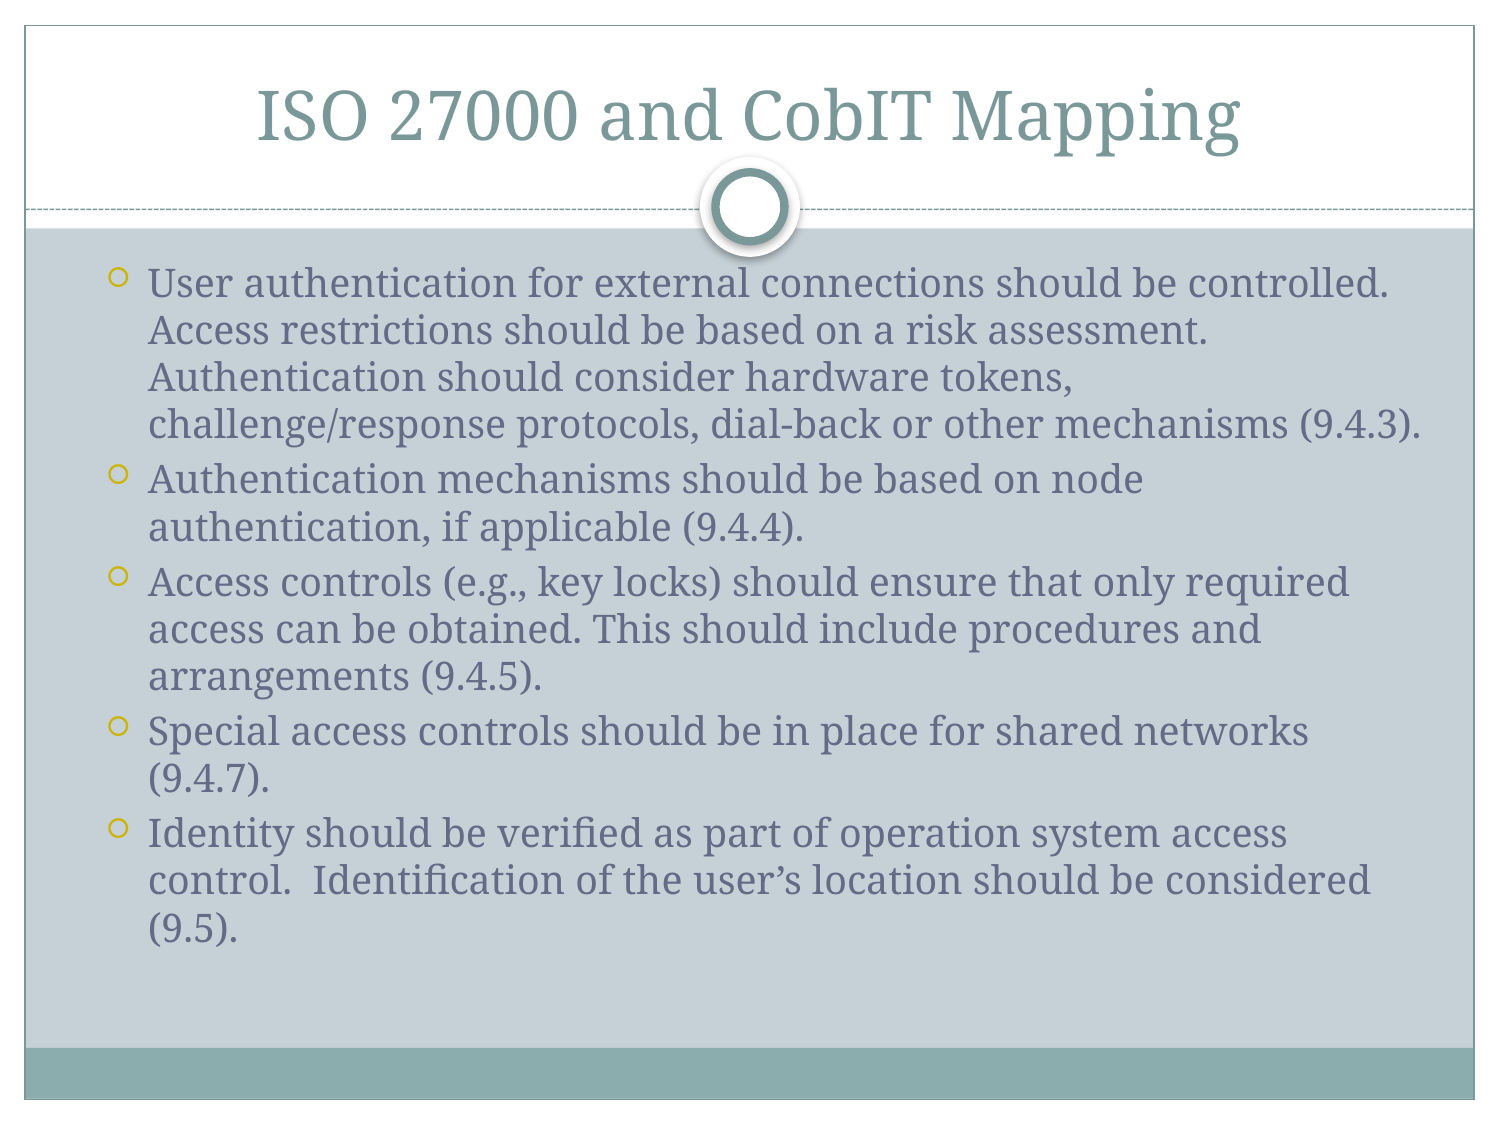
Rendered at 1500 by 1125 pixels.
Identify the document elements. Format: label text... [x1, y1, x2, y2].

list User authentication for external connections should be controlled. Access restrictions should be based on a risk assessment. Authentication should consider hardware tokens, challenge/response protocols, dial-back or other mechanisms (9.4.3). Authentication mechanisms should be based on node authentication, if applicable (9.4.4). Access controls (e.g., key locks) should ensure that only required access can be obtained. This should include procedures and arrangements (9.4.5). Special access controls should be in place for shared networks (9.4.7). Identity should be verified as part of operation system access control. Identification of the user’s location should be considered (9.5). [49, 250, 1445, 1001]
title ISO 27000 and CobIT Mapping [49, 37, 1450, 162]
